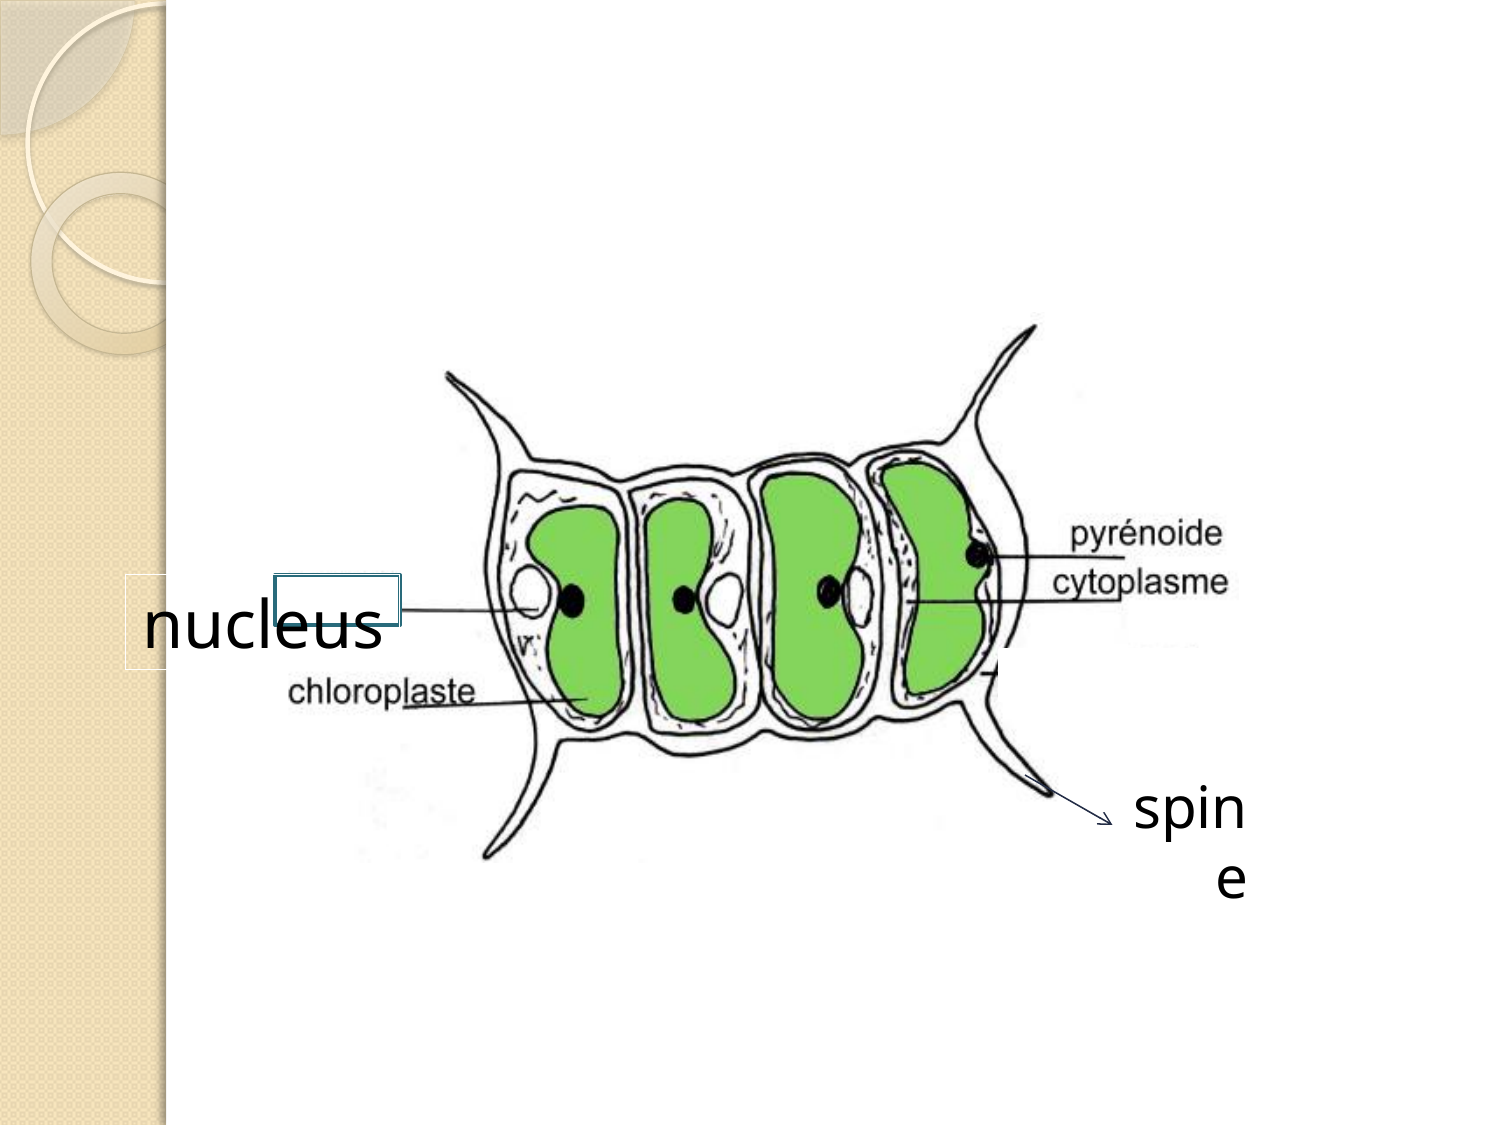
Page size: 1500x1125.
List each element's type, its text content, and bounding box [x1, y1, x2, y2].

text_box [1024, 774, 1113, 826]
text_box spine [1087, 762, 1263, 918]
text_box nucleus [125, 574, 267, 670]
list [274, 312, 1239, 863]
